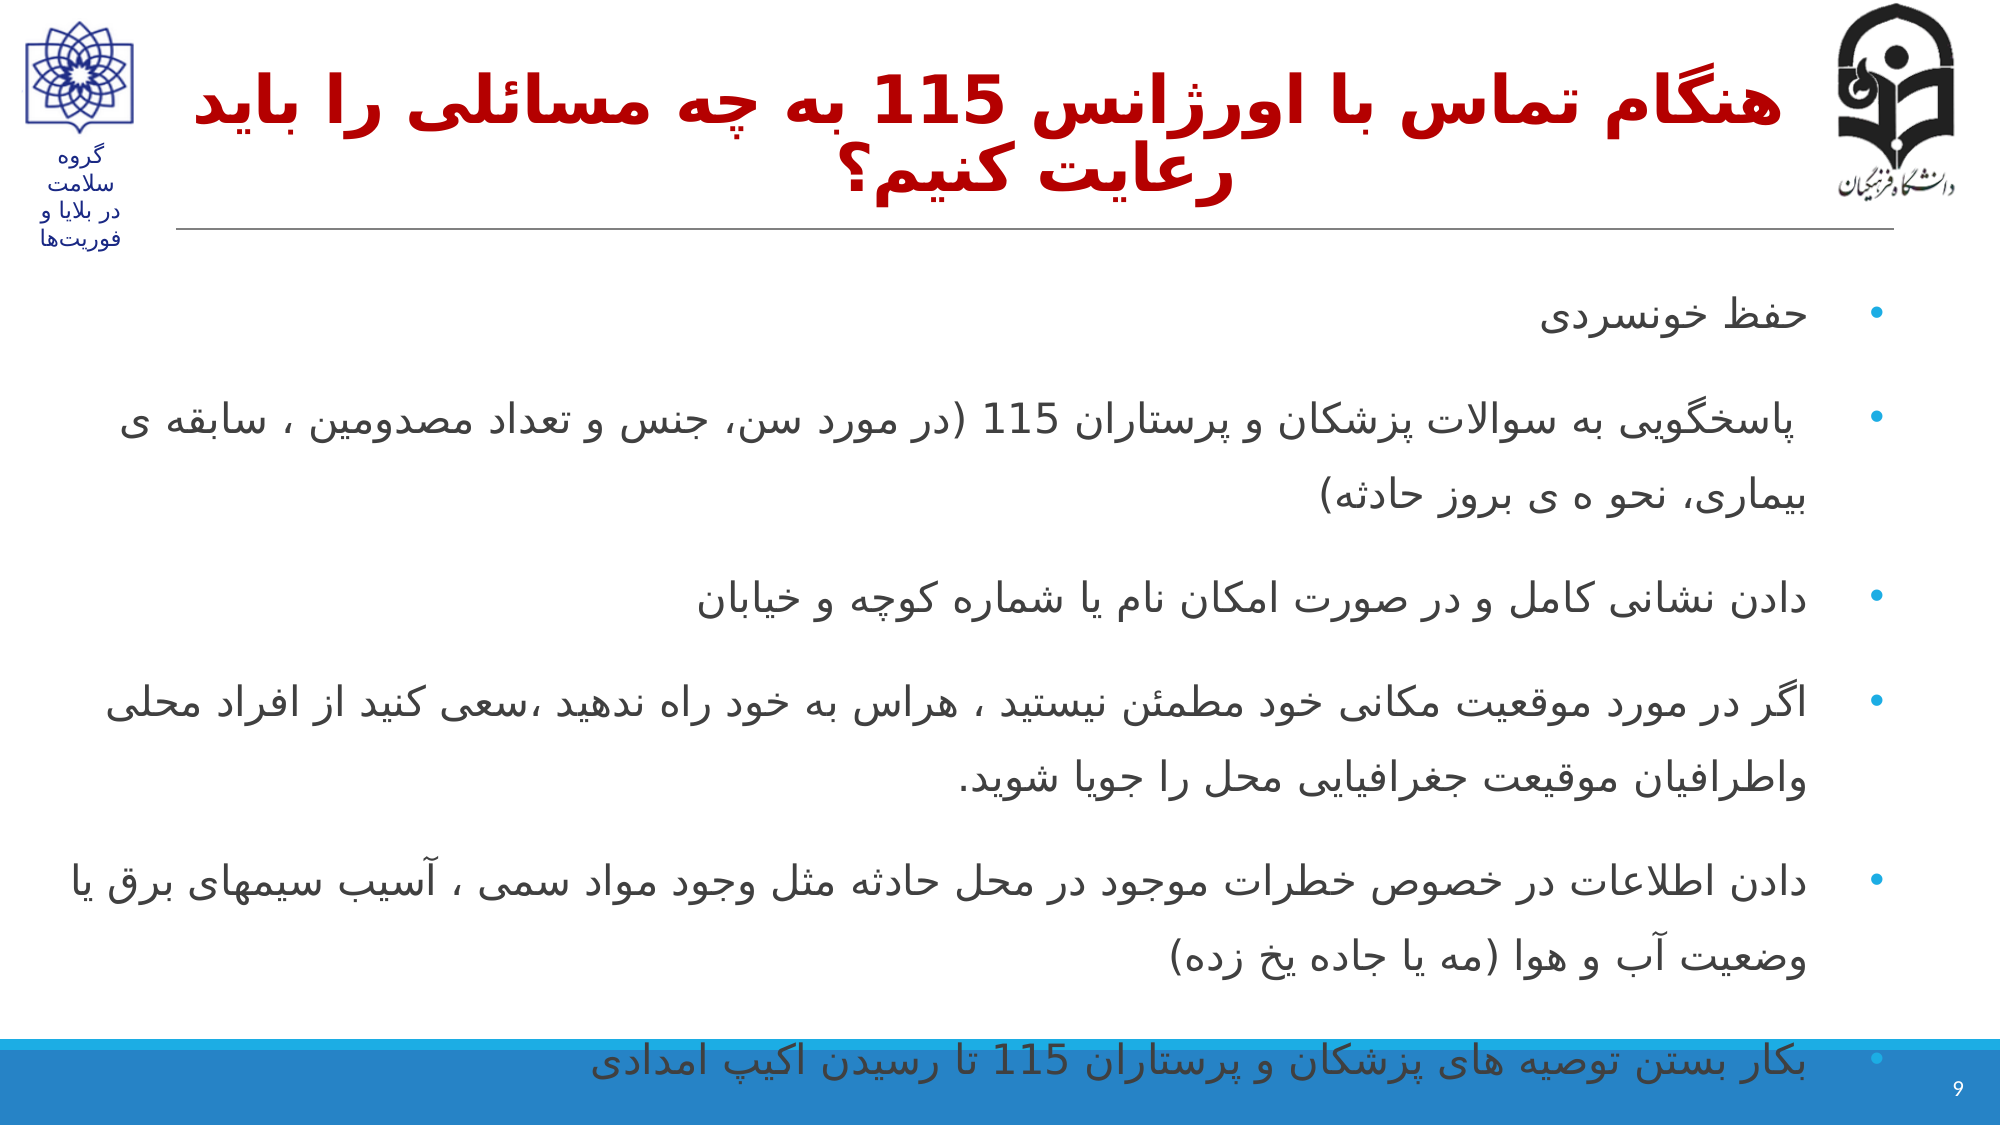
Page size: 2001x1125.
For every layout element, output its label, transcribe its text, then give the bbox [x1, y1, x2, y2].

picture [21, 18, 140, 137]
title در هنگام تماس با اورژانس 115 به چه مسائلی را باید رعایت کنیم؟ [177, 47, 1895, 227]
list حفظ خونسردی پاسخگویی به سوالات پزشکان و پرستاران 115 (در مورد سن، جنس و تعداد مصدومین ، سابقه ی بیماری، نحو ه ی بروز حادثه) دادن نشانی کامل و در صورت امکان نام یا شماره کوچه و خیابان اگر در مورد موقعیت مکانی خود مطمئن نیستید ، هراس به خود راه ندهید ،سعی کنید از افراد محلی واطرافیان موقیعت جغرافیایی محل را جویا شوید. دادن اطلاعات در خصوص خطرات موجود در محل حادثه مثل وجود مواد سمی ، آسیب سیمهای برق یا وضعیت آب و هوا (مه یا جاده یخ زده) بکار بستن توصیه های پزشکان و پرستاران 115 تا رسیدن اکیپ امدادی شماره تلفن خودتان [31, 254, 1944, 1038]
picture [1792, 0, 2000, 208]
slide_number 9 [1910, 1054, 1980, 1120]
